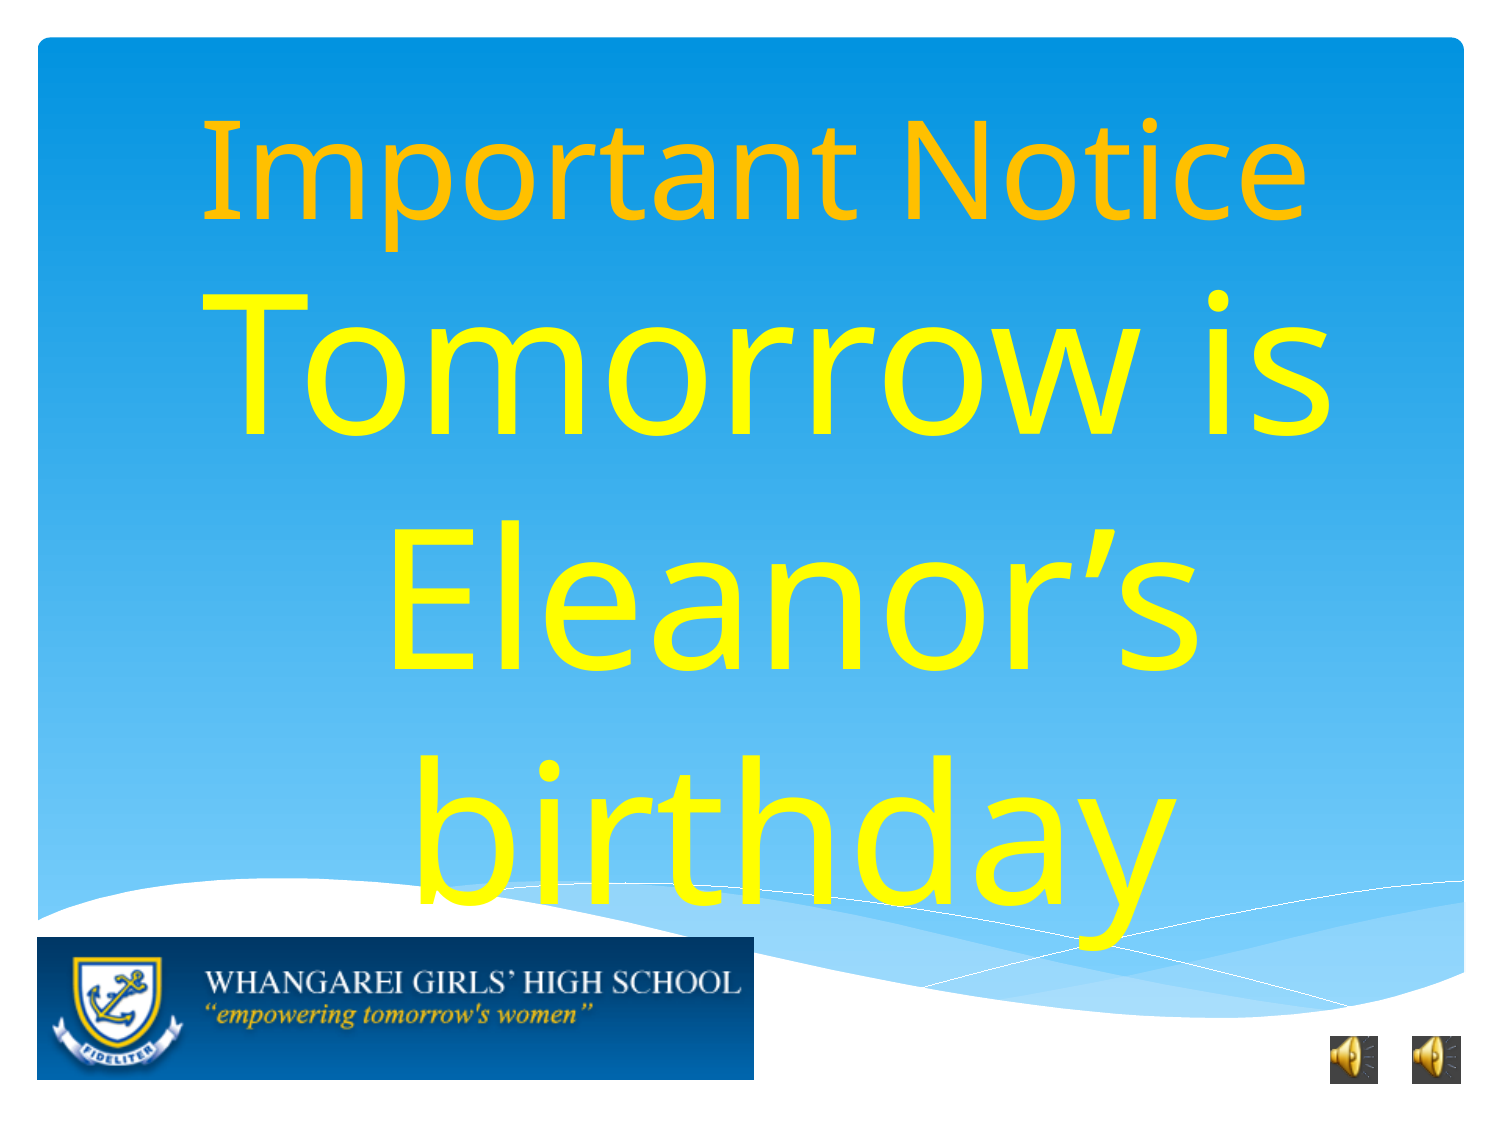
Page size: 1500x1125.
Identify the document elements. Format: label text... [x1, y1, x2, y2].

picture [1411, 1034, 1462, 1086]
picture [37, 937, 754, 1080]
picture [1328, 1034, 1380, 1086]
text_box Important Notice [149, 37, 1362, 255]
text_box Tomorrow is Eleanor’s birthday [149, 231, 1391, 963]
